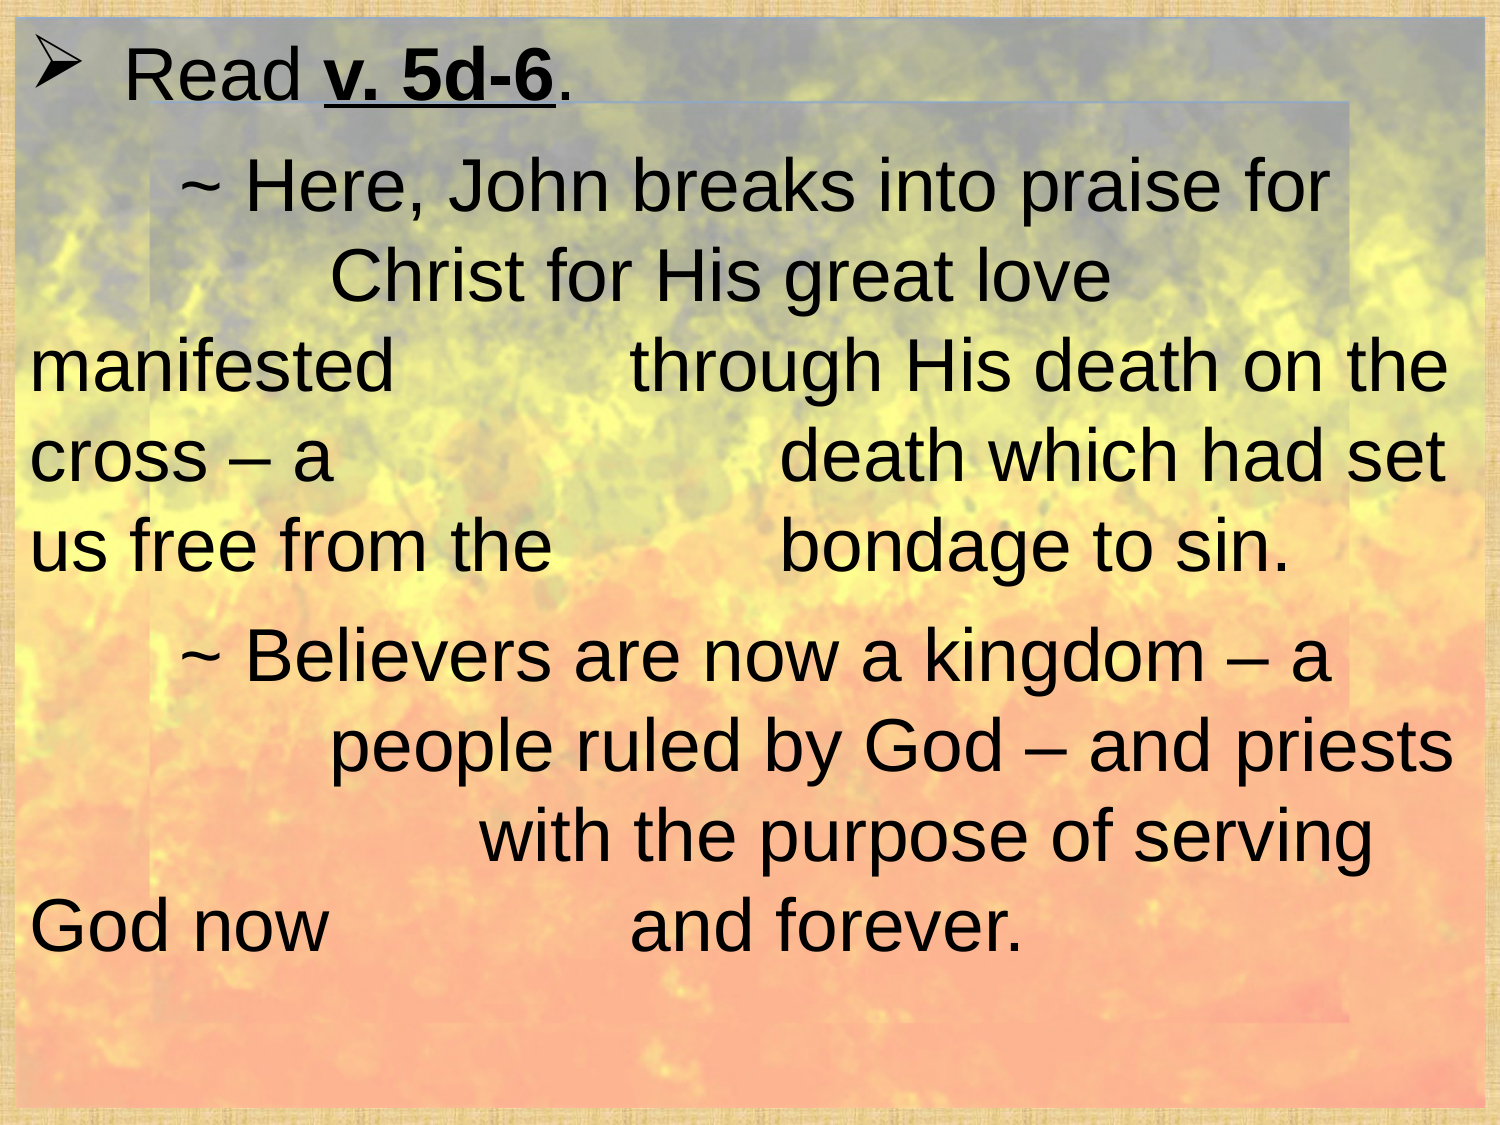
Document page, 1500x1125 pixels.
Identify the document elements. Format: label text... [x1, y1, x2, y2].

picture [0, 0, 1500, 1125]
subtitle Read v. 5d-6. ~ Here, John breaks into praise for Christ for His great love manifested through His death on the cross – a death which had set us free from the bondage to sin. ~ Believers are now a kingdom – a people ruled by God – and priests with the purpose of serving God now and forever. [14, 17, 1486, 1108]
